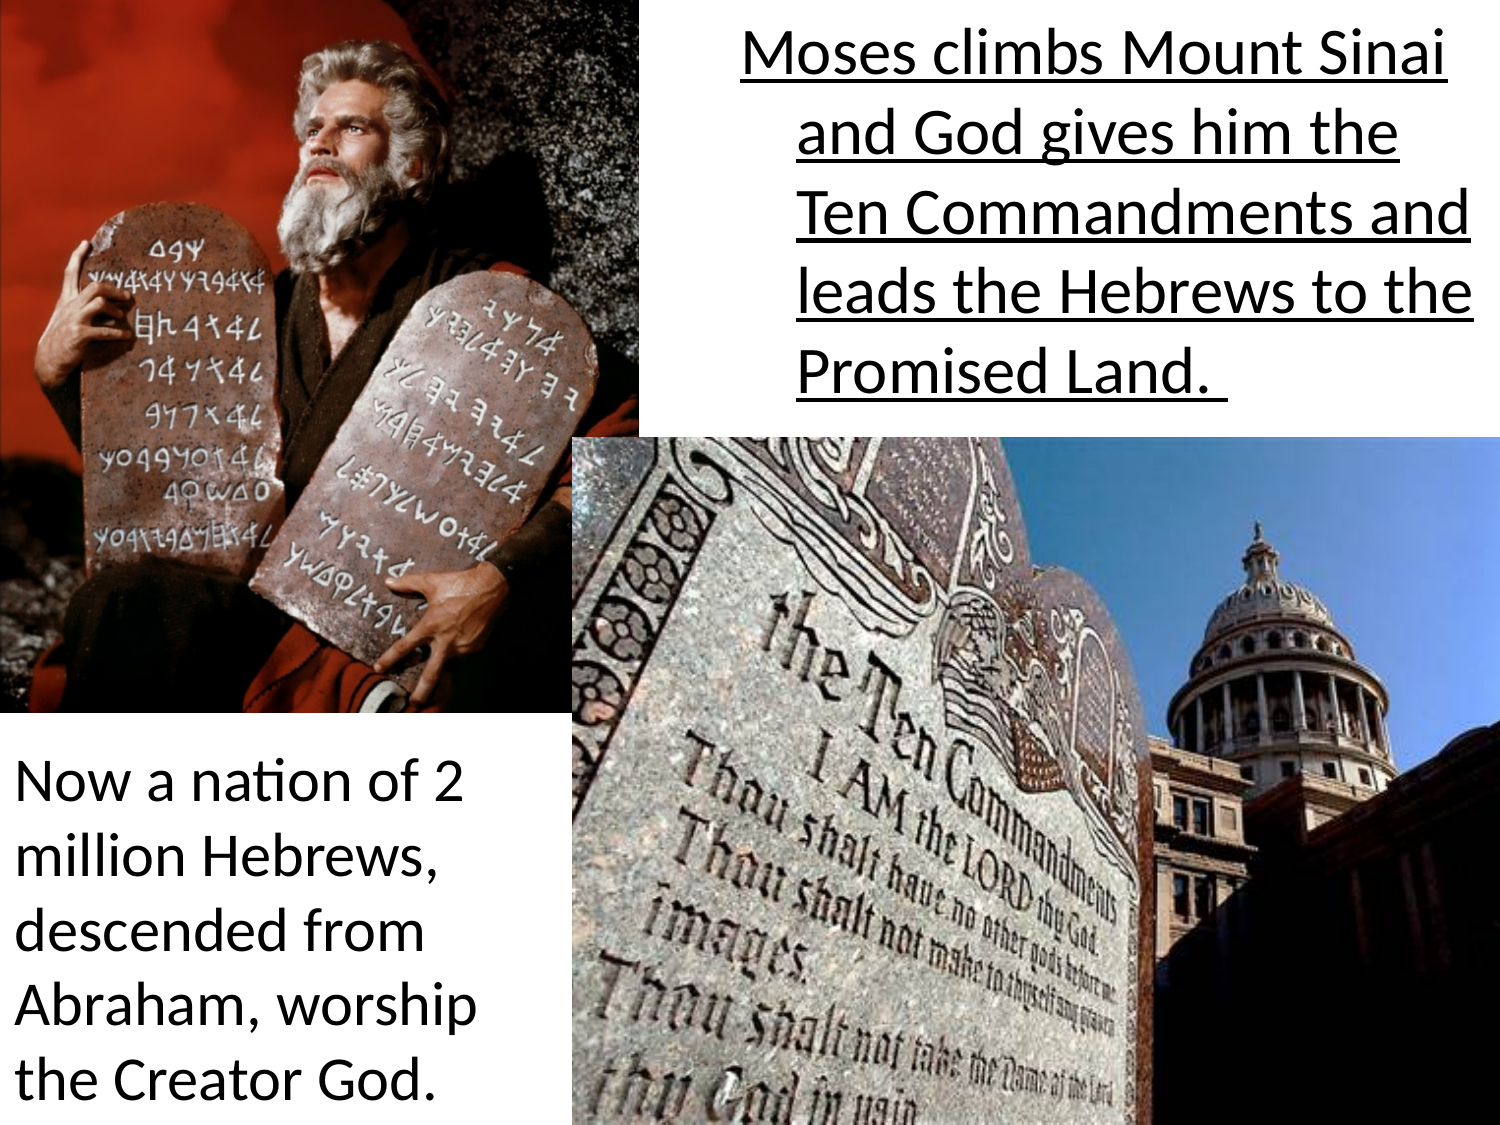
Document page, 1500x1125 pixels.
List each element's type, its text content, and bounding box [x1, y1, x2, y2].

list Moses climbs Mount Sinai and God gives him the Ten Commandments and leads the Hebrews to the Promised Land. [725, 0, 1500, 435]
picture [0, 0, 1500, 1125]
text_box Now a nation of 2 million Hebrews, descended from Abraham, worship the Creator God. [0, 731, 567, 1121]
